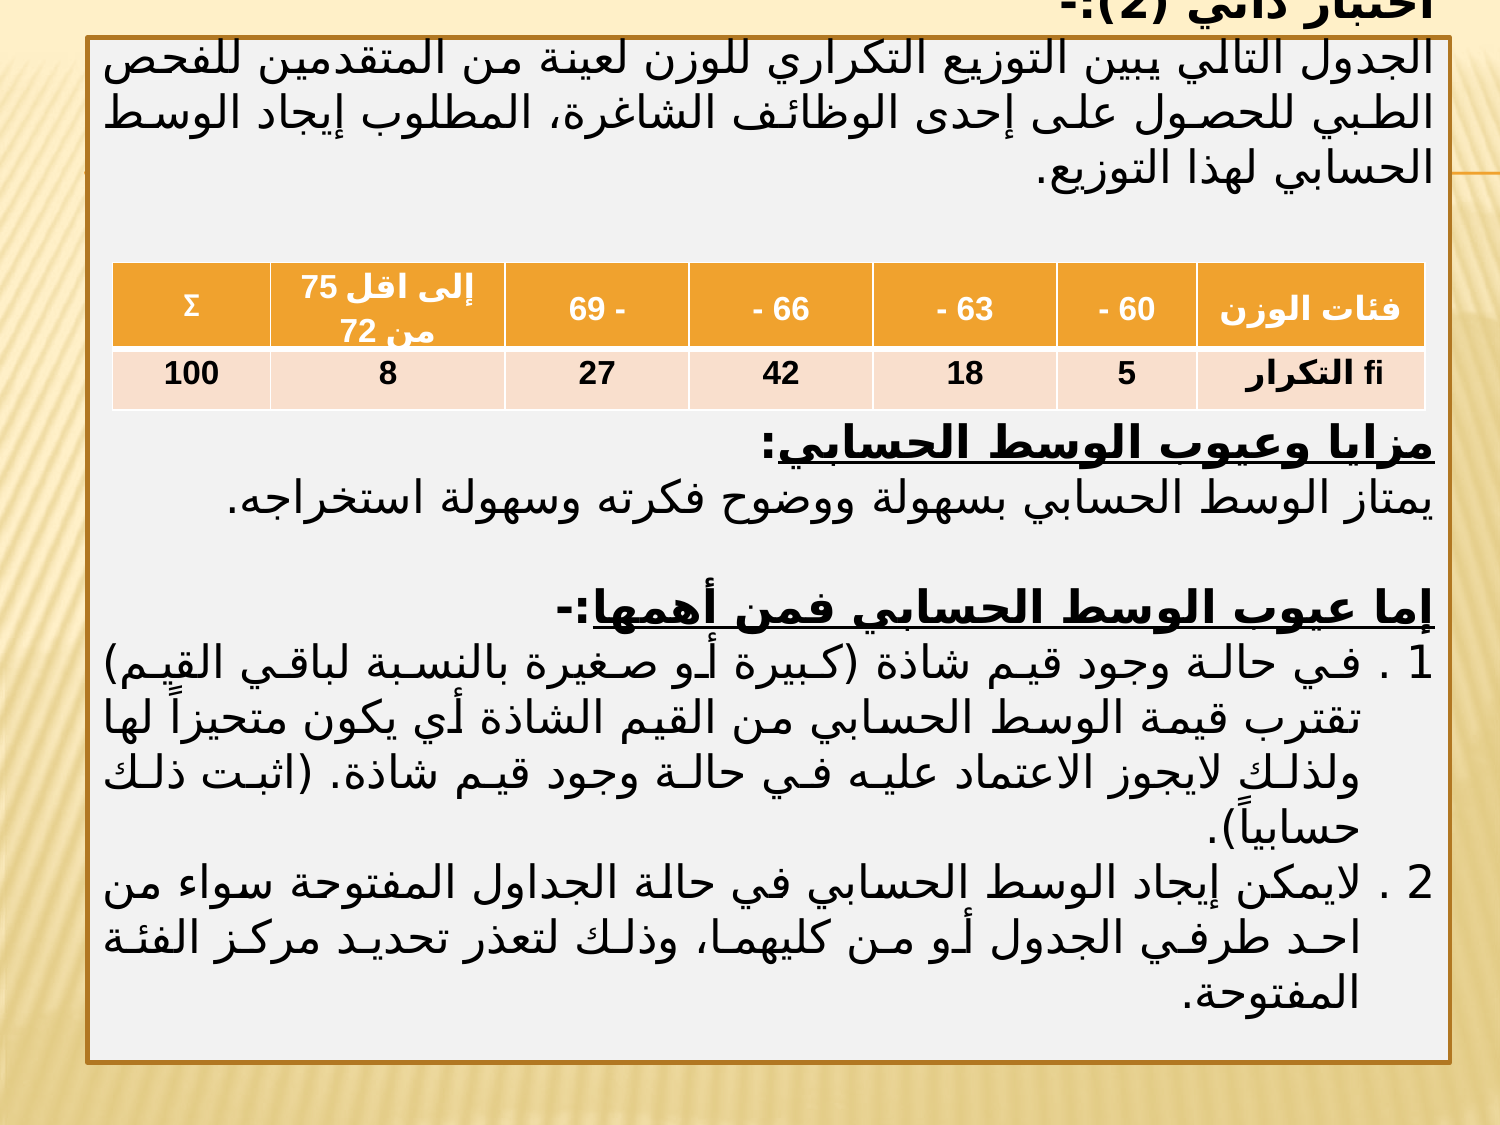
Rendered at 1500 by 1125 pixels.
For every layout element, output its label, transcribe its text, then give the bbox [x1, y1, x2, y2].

table_header 75 إلى اقل من 72 [271, 263, 504, 346]
table_cell 8 [271, 352, 504, 409]
table_cell 100 [113, 352, 270, 409]
table_header Σ [113, 263, 270, 346]
table_cell 5 [1058, 352, 1196, 409]
table_header فئات الوزن [1198, 263, 1424, 346]
text_box اختبار ذاتي (2):- الجدول التالي يبين التوزيع التكراري للوزن لعينة من المتقدمين للفحص الطبي للحصول على إحدى الوظائف الشاغرة، المطلوب إيجاد الوسط الحسابي لهذا التوزيع. مزايا وعيوب الوسط الحسابي: يمتاز الوسط الحسابي بسهولة ووضوح فكرته وسهولة استخراجه. إما عيوب الوسط الحسابي فمن أهمها:- 1 . في حالة وجود قيم شاذة (كبيرة أو صغيرة بالنسبة لباقي القيم) تقترب قيمة الوسط الحسابي من القيم الشاذة أي يكون متحيزاً لها ولذلك لايجوز الاعتماد عليه في حالة وجود قيم شاذة. (اثبت ذلك حسابياً). 2 . لايمكن إيجاد الوسط الحسابي في حالة الجداول المفتوحة سواء من احد طرفي الجدول أو من كليهما، وذلك لتعذر تحديد مركز الفئة المفتوحة. [85, 35, 1452, 1065]
table_header 60 - [1058, 263, 1196, 346]
table_header 66 - [690, 263, 872, 346]
table_cell 42 [690, 352, 872, 409]
table_cell fi التكرار [1198, 352, 1424, 409]
table_cell 27 [506, 352, 688, 409]
table_header 69 - [506, 263, 688, 346]
table_cell 18 [874, 352, 1056, 409]
table_header 63 - [874, 263, 1056, 346]
